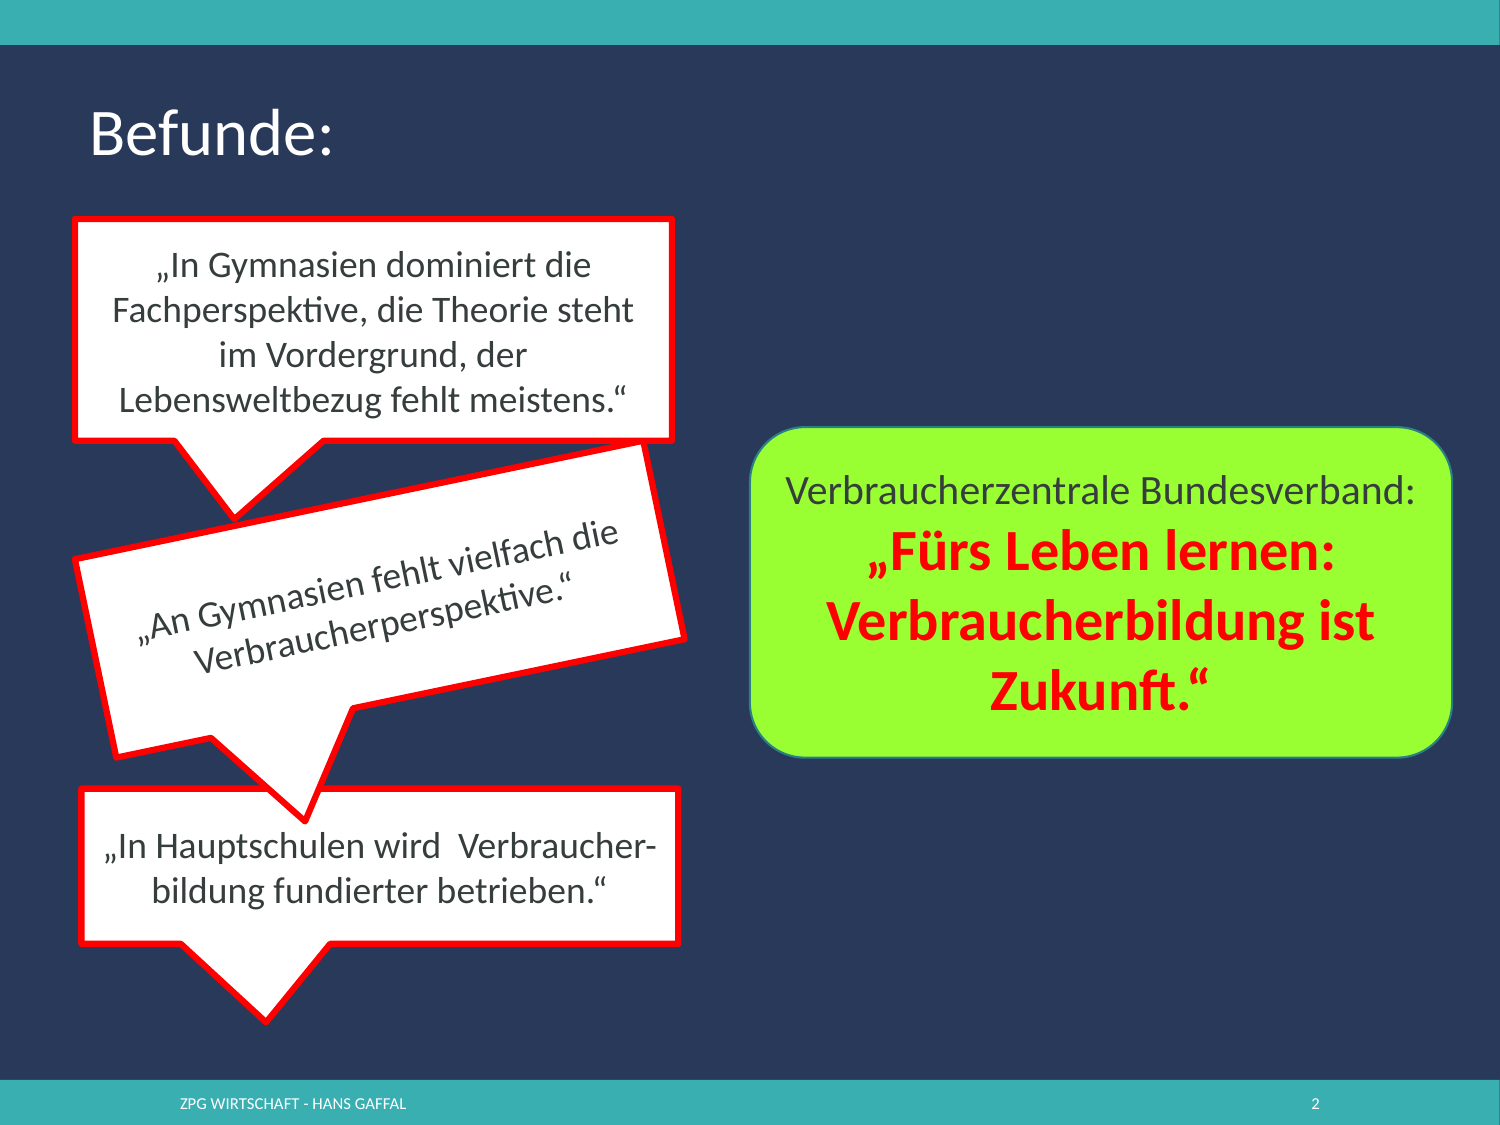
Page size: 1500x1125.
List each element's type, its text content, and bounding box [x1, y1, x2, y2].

slide_number 2 [1256, 1083, 1336, 1122]
text_box „In Hauptschulen wird Verbraucher-bildung fundierter betrieben.“ [80, 787, 680, 1024]
text_box Verbraucherzentrale Bundesverband: „Fürs Leben lernen: Verbraucherbildung ist Zukunft.“ [748, 426, 1454, 759]
text_box „In Gymnasien dominiert die Fachperspektive, die Theorie steht im Vordergrund, der Lebensweltbezug fehlt meistens.“ [73, 217, 673, 521]
text_box „An Gymnasien fehlt vielfach die Verbraucherperspektive.“ [73, 442, 686, 823]
text_box Befunde: [74, 81, 559, 177]
footer ZPG Wirtschaft - Hans Gaffal [165, 1083, 1046, 1122]
